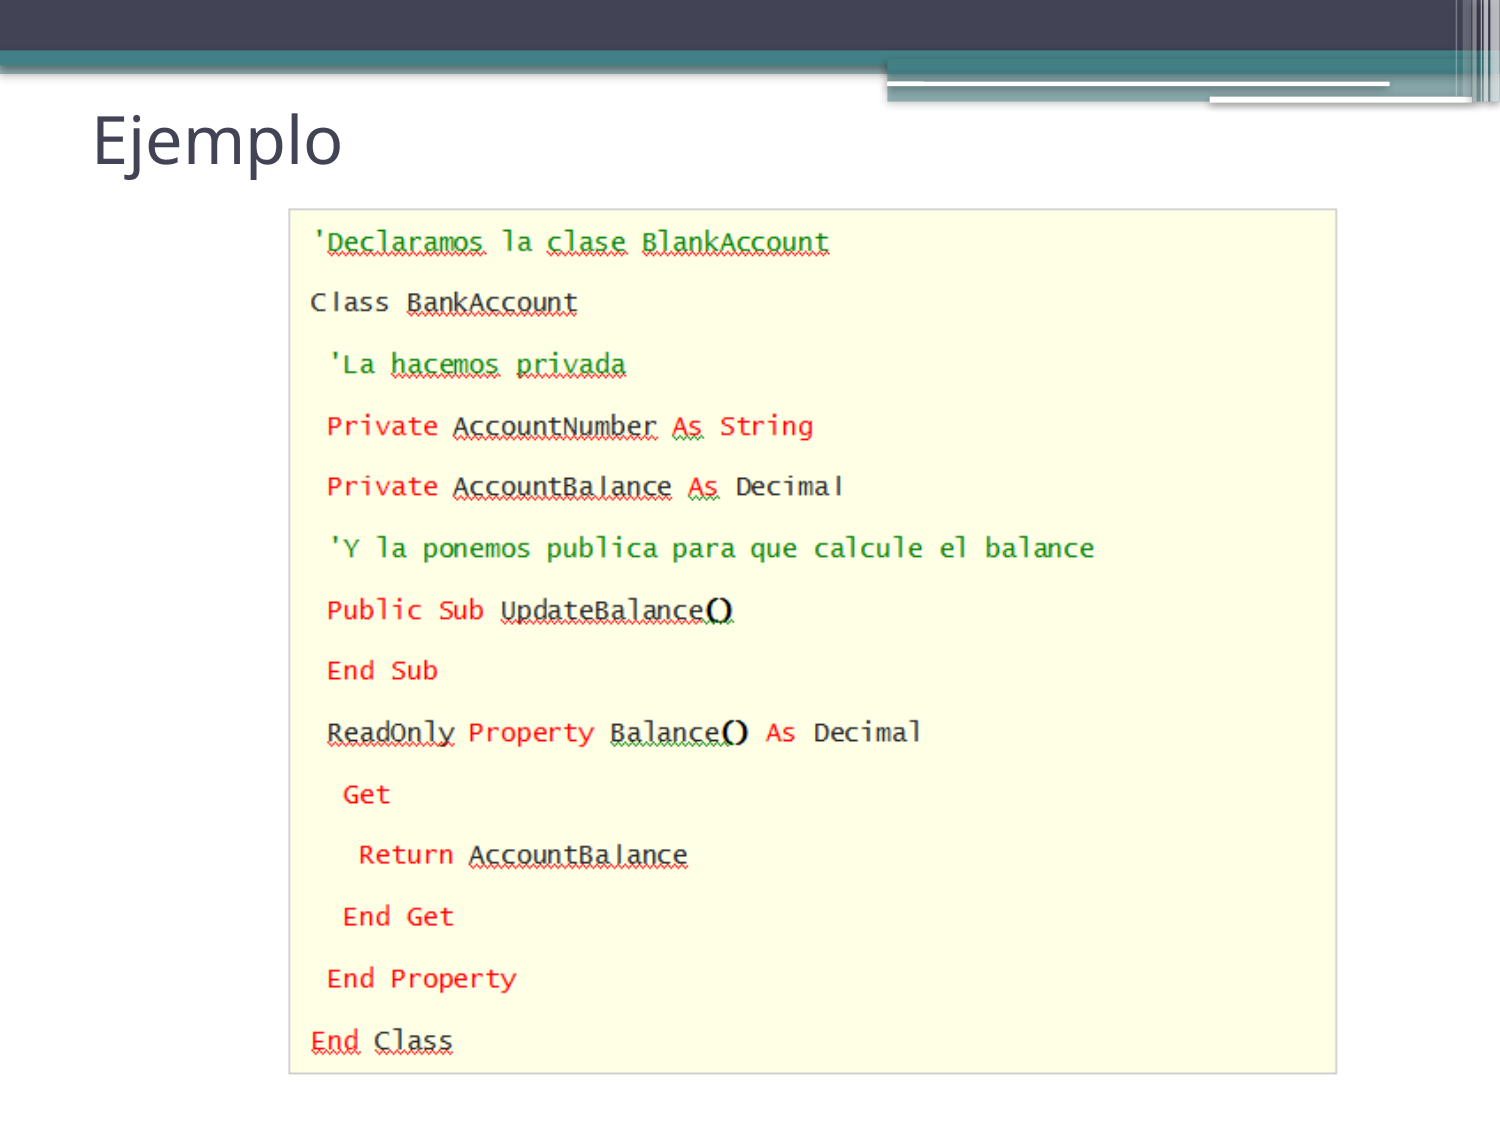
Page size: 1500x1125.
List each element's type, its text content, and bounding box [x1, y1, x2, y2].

title Ejemplo [76, 90, 1427, 265]
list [286, 207, 1341, 1080]
